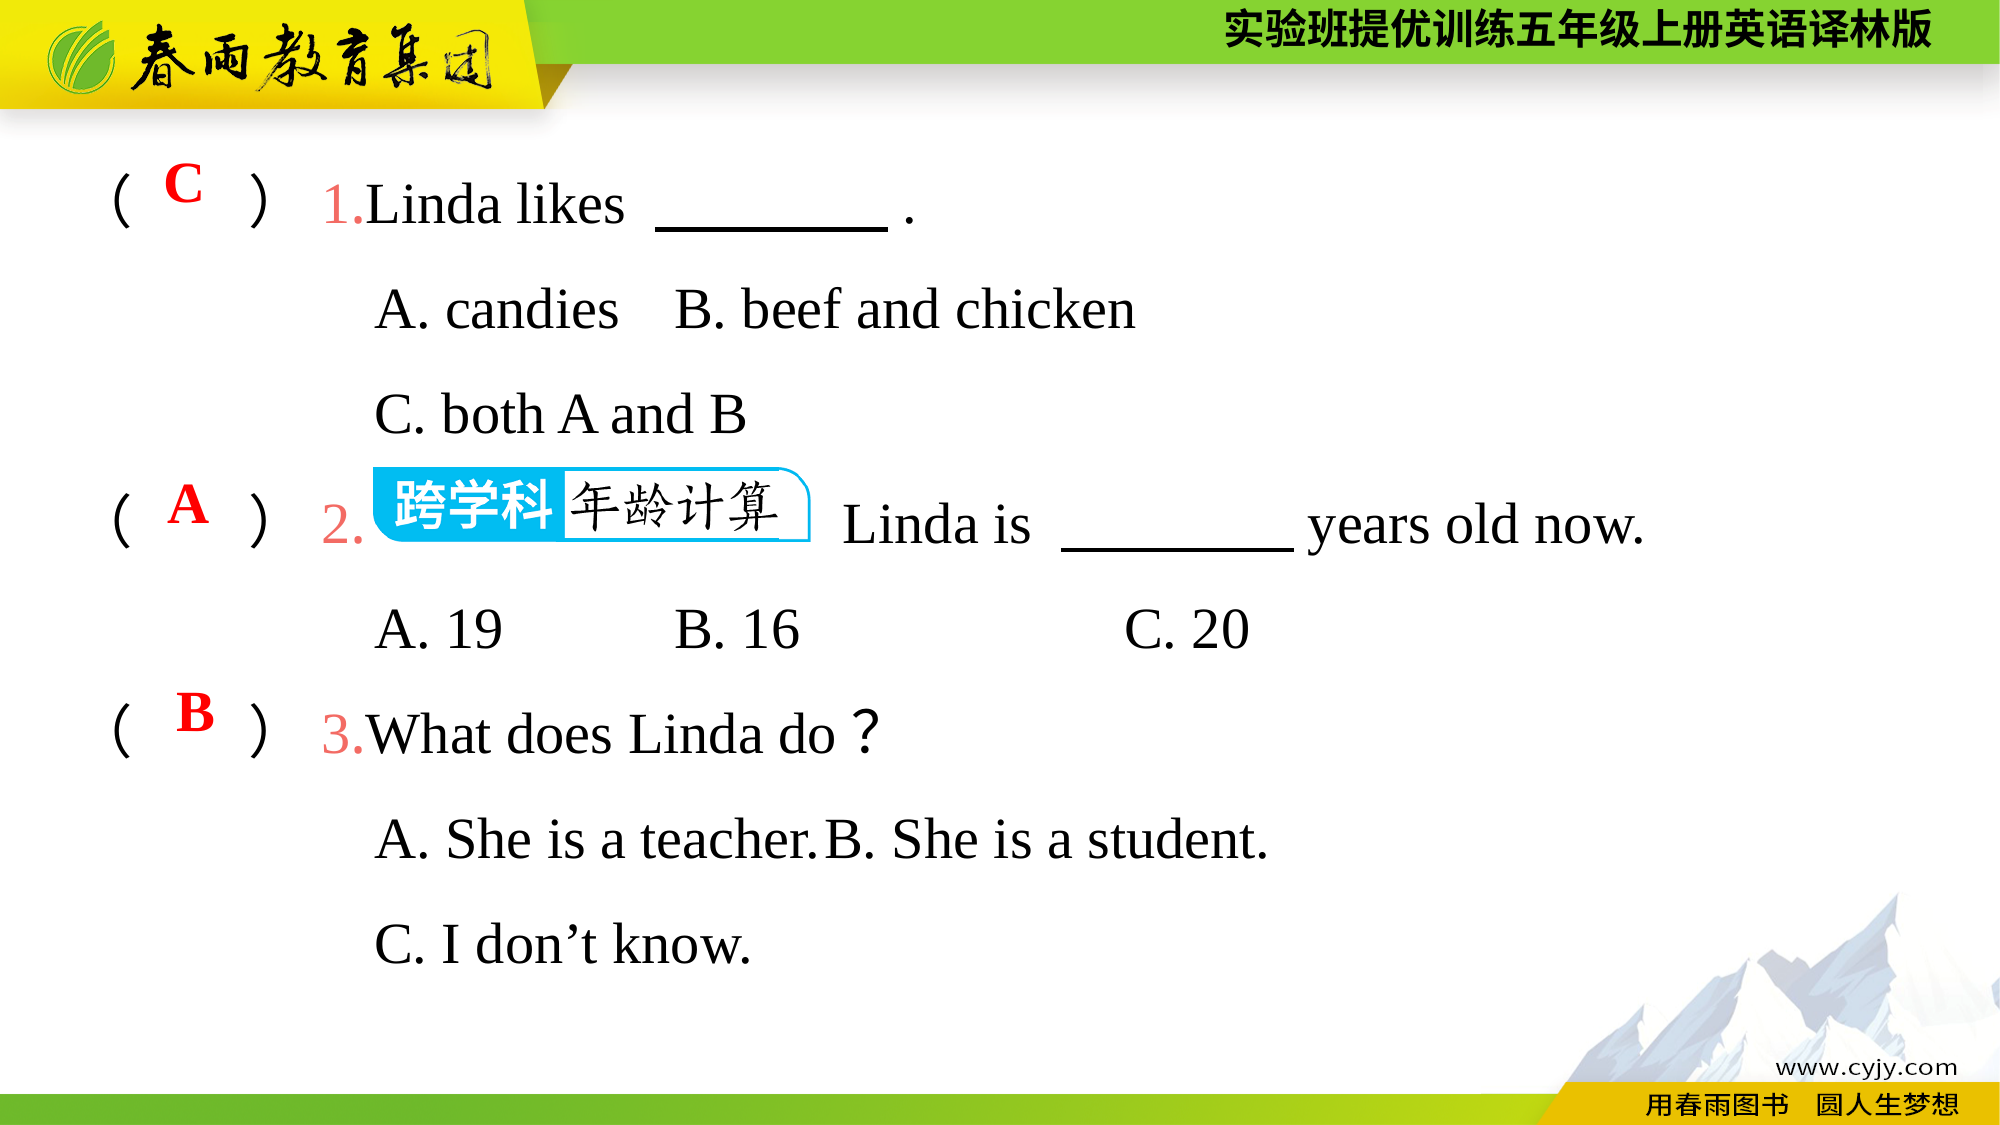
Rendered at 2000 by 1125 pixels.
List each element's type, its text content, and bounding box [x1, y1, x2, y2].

text_box B [161, 665, 231, 751]
list （ ）1.Linda likes . A. candies B. beef and chicken C. both A and B [59, 122, 1944, 442]
text_box C [148, 137, 221, 222]
text_box A [153, 457, 225, 543]
picture [0, 0, 2000, 1125]
text_box （ ）2. Linda is years old now. A. 19 B. 16 C. 20 （ ）3.What does Linda do？ A. She is a teacher. B. She is a student. C. I don’t know. [59, 442, 1944, 983]
